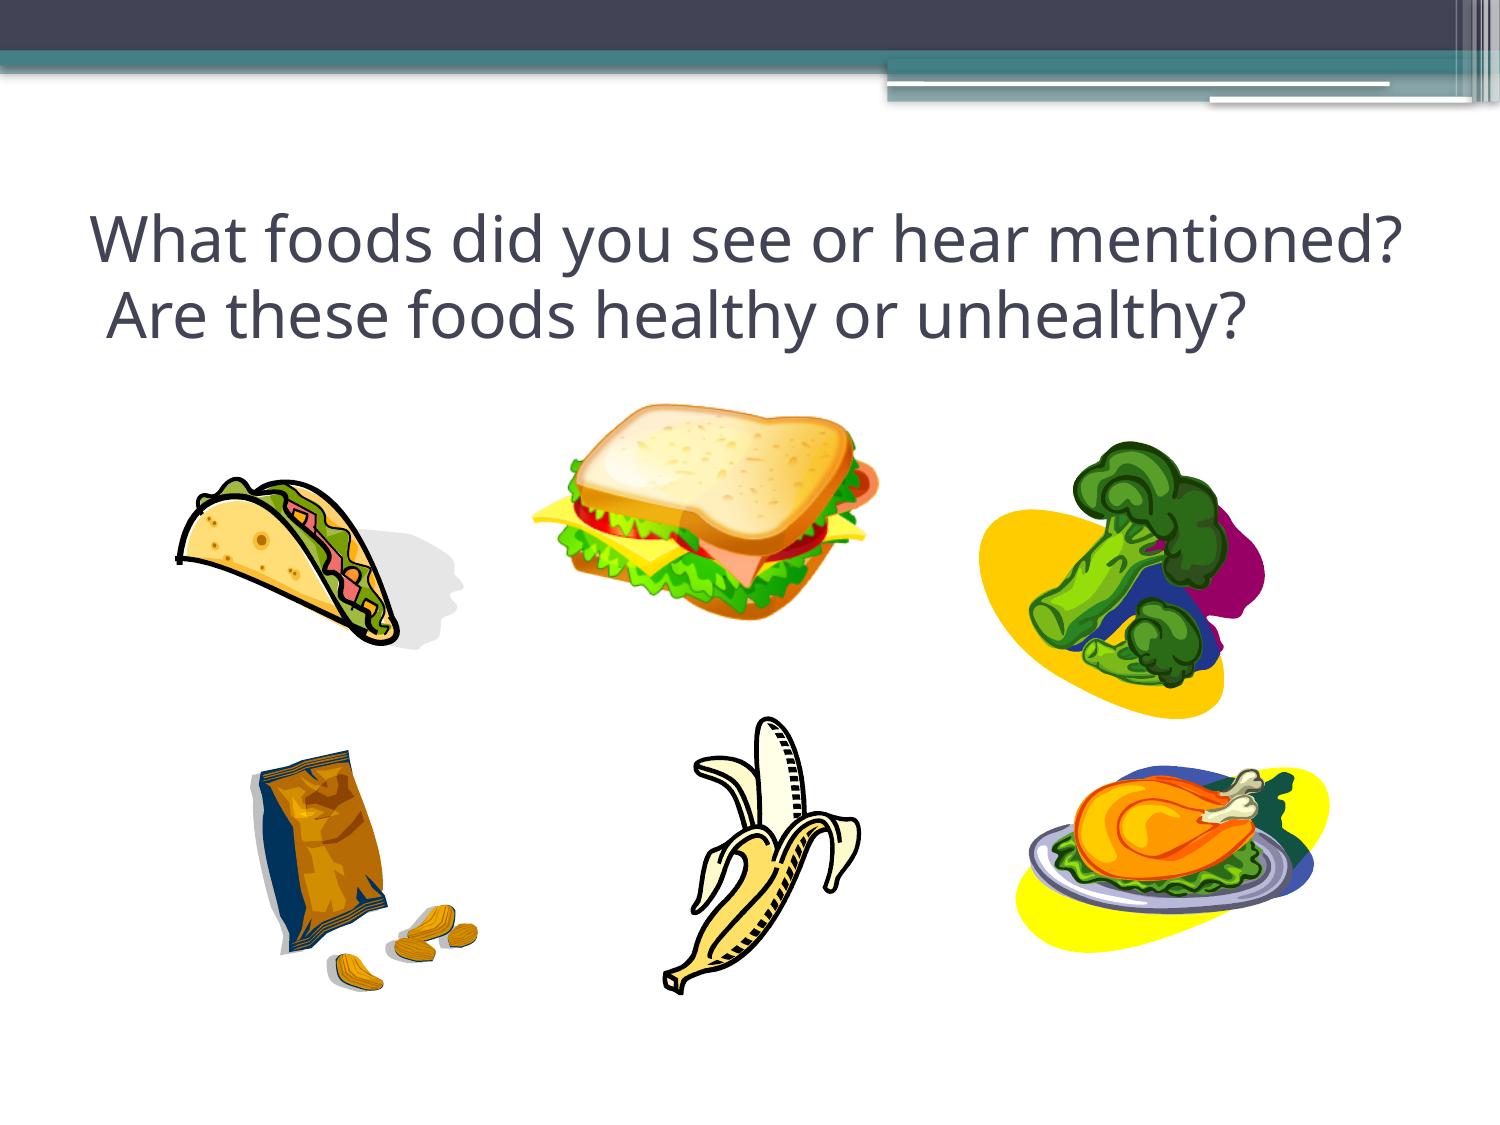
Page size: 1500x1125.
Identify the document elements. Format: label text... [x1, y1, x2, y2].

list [974, 437, 1270, 724]
picture [1012, 762, 1333, 957]
title What foods did you see or hear mentioned? Are these foods healthy or unhealthy? [75, 187, 1425, 363]
picture [524, 337, 901, 1000]
picture [249, 749, 480, 994]
picture [174, 474, 466, 652]
